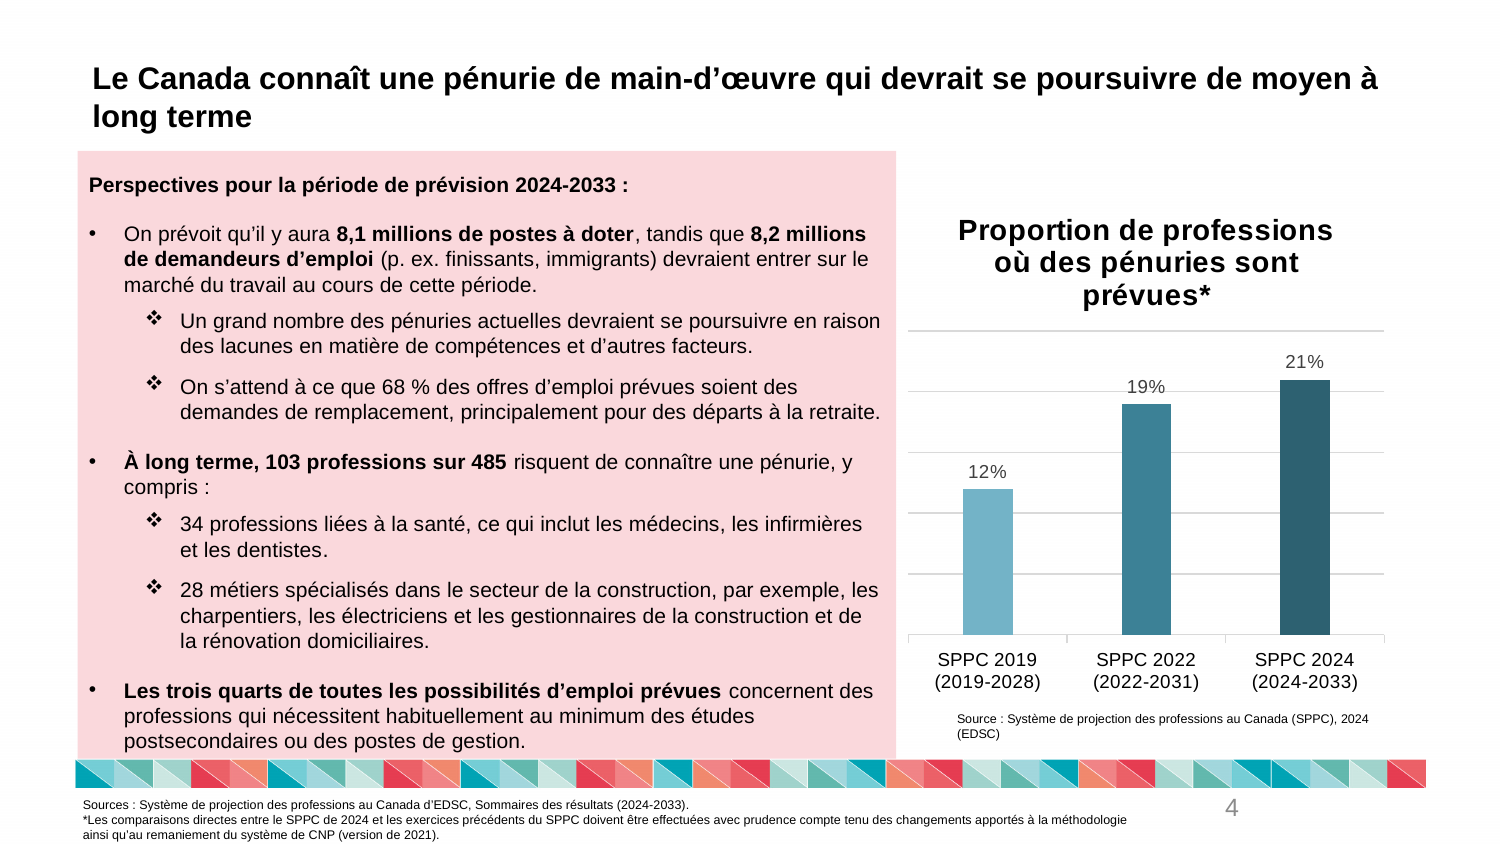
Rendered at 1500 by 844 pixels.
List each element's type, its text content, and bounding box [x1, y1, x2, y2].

slide_number 4 [1208, 792, 1255, 820]
picture [0, 0, 1500, 844]
text_box Perspectives pour la période de prévision 2024-2033 : On prévoit qu’il y aura 8,1 millions de postes à doter, tandis que 8,2 millions de demandeurs d’emploi (p. ex. finissants, immigrants) devraient entrer sur le marché du travail au cours de cette période. Un grand nombre des pénuries actuelles devraient se poursuivre en raison des lacunes en matière de compétences et d’autres facteurs. On s’attend à ce que 68 % des offres d’emploi prévues soient des demandes de remplacement, principalement pour des départs à la retraite. À long terme, 103 professions sur 485 risquent de connaître une pénurie, y compris : 34 professions liées à la santé, ce qui inclut les médecins, les infirmières et les dentistes. 28 métiers spécialisés dans le secteur de la construction, par exemple, les charpentiers, les électriciens et les gestionnaires de la construction et de la rénovation domiciliaires. Les trois quarts de toutes les possibilités d’emploi prévues concernent des professions qui nécessitent habituellement au minimum des études postsecondaires ou des postes de gestion. [77, 150, 897, 759]
chart [898, 186, 1395, 704]
title Le Canada connaît une pénurie de main-d’œuvre qui devrait se poursuivre de moyen à long terme [77, 57, 1409, 134]
text_box Source : Système de projection des professions au Canada (SPPC), 2024 (EDSC) [942, 709, 1397, 749]
text_box Sources : Système de projection des professions au Canada d’EDSC, Sommaires des résultats (2024-2033). *Les comparaisons directes entre le SPPC de 2024 et les exercices précédents du SPPC doivent être effectuées avec prudence compte tenu des changements apportés à la méthodologie ainsi qu’au remaniement du système de CNP (version de 2021). [68, 789, 1169, 844]
